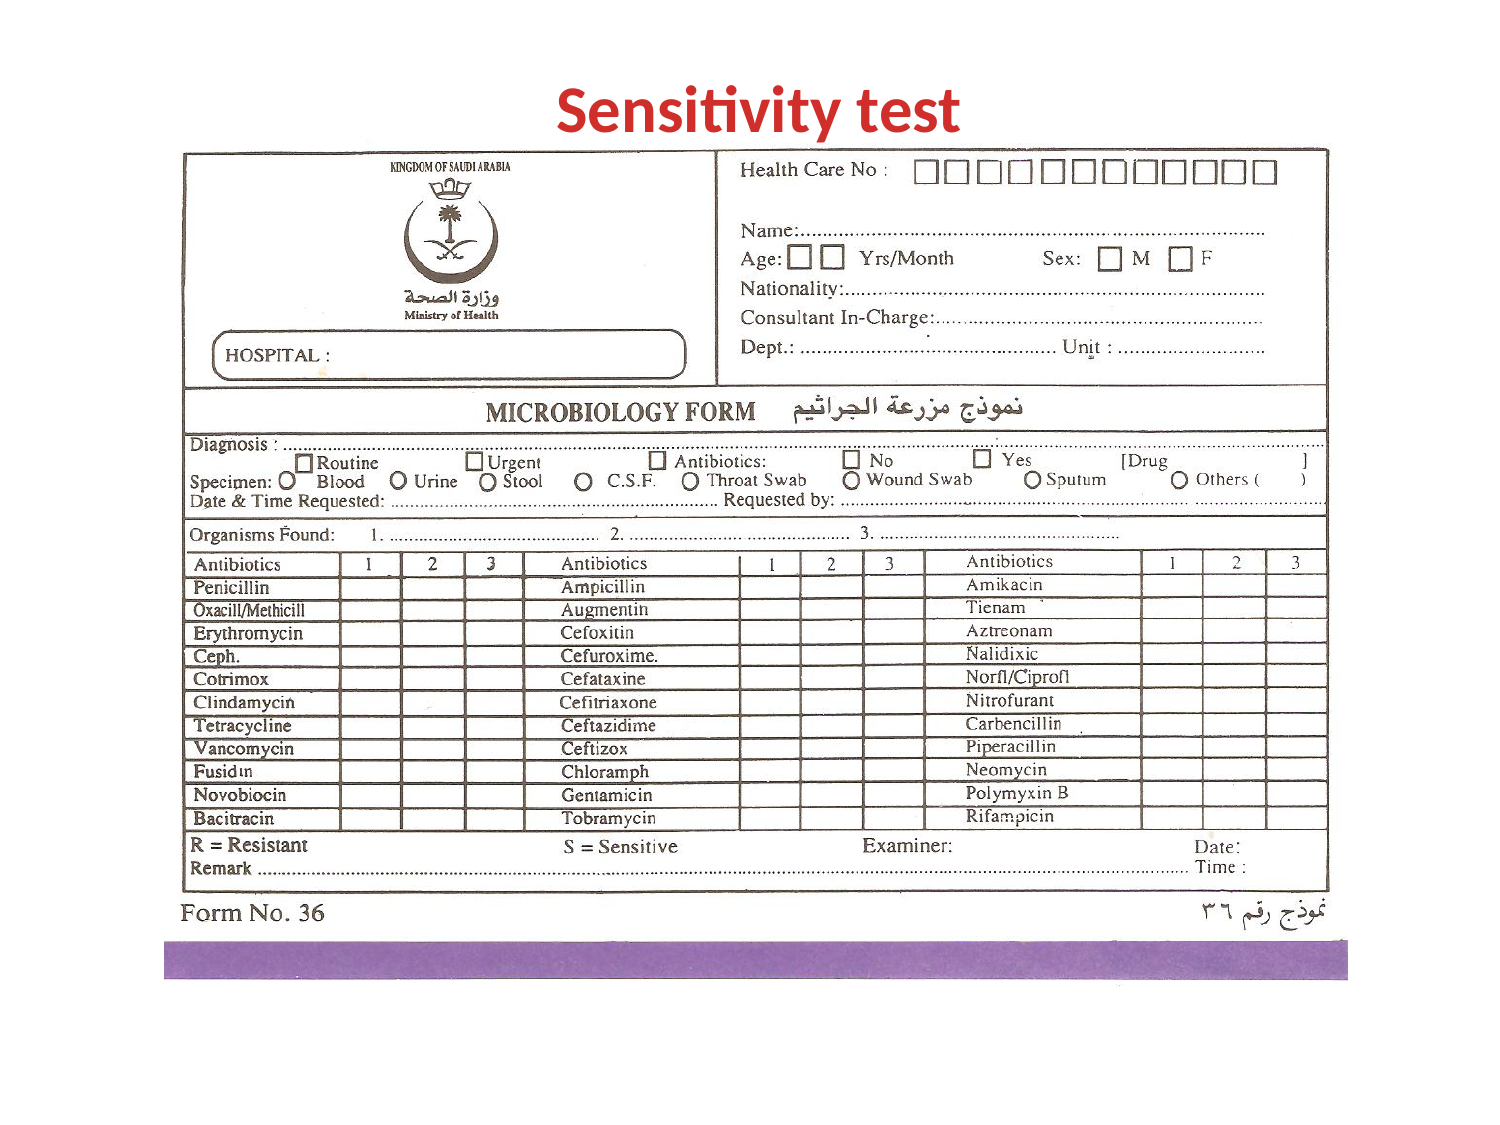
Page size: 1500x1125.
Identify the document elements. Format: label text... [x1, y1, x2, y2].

text_box Sensitivity test [541, 58, 978, 127]
picture [163, 128, 1348, 1009]
